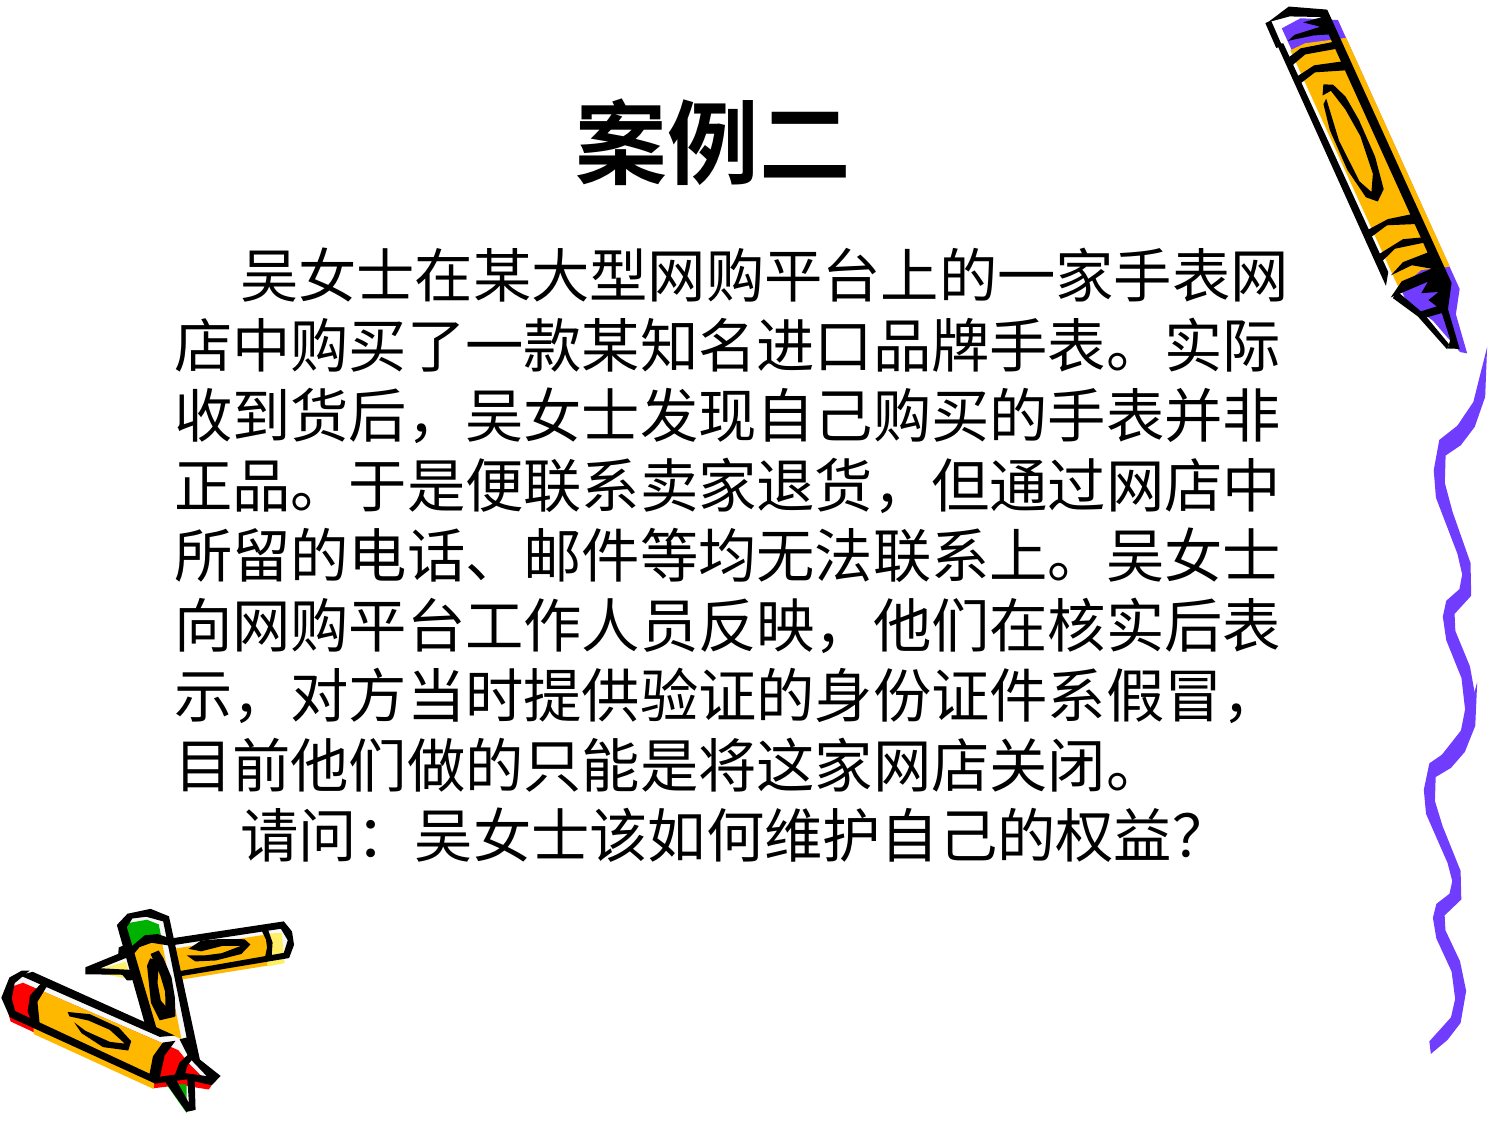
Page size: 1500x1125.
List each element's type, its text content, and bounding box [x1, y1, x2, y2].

text_box 吴女士在某大型网购平台上的一家手表网店中购买了一款某知名进口品牌手表。实际收到货后，吴女士发现自己购买的手表并非正品。于是便联系卖家退货，但通过网店中所留的电话、邮件等均无法联系上。吴女士向网购平台工作人员反映，他们在核实后表示，对方当时提供验证的身份证件系假冒，目前他们做的只能是将这家网店关闭。 请问：吴女士该如何维护自己的权益？ [159, 231, 1307, 877]
text_box 案例二 [561, 78, 867, 203]
